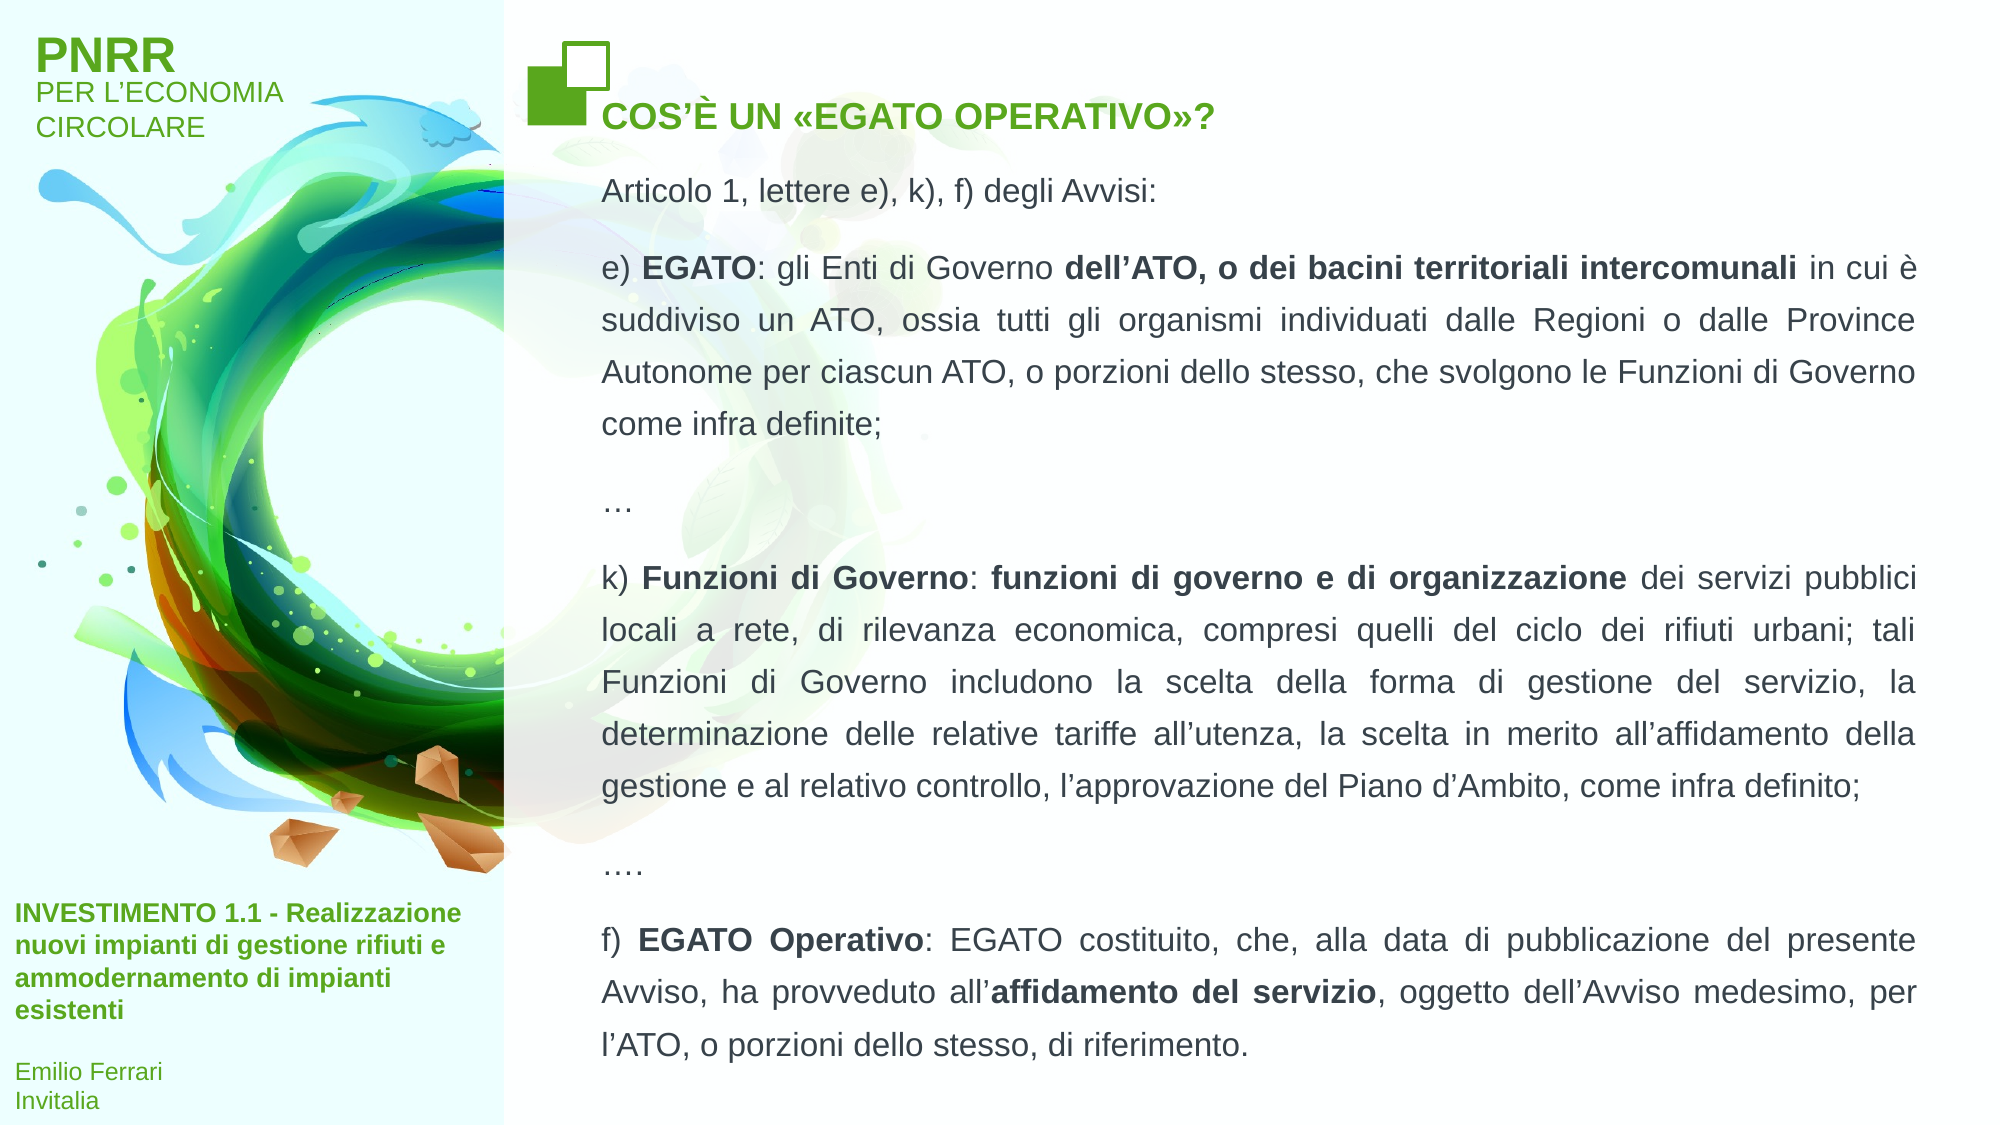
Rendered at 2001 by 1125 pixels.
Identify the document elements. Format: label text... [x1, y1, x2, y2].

list Articolo 1, lettere e), k), f) degli Avvisi: e) EGATO: gli Enti di Governo dell’ATO, o dei bacini territoriali intercomunali in cui è suddiviso un ATO, ossia tutti gli organismi individuati dalle Regioni o dalle Province Autonome per ciascun ATO, o porzioni dello stesso, che svolgono le Funzioni di Governo come infra definite; … k) Funzioni di Governo: funzioni di governo e di organizzazione dei servizi pubblici locali a rete, di rilevanza economica, compresi quelli del ciclo dei rifiuti urbani; tali Funzioni di Governo includono la scelta della forma di gestione del servizio, la determinazione delle relative tariffe all’utenza, la scelta in merito all’affidamento della gestione e al relativo controllo, l’approvazione del Piano d’Ambito, come infra definito; …. f) EGATO Operativo: EGATO costituito, che, alla data di pubblicazione del presente Avviso, ha provveduto all’affidamento del servizio, oggetto dell’Avviso medesimo, per l’ATO, o porzioni dello stesso, di riferimento. [586, 149, 1934, 835]
title cos’è un «egato operativo»? [586, 84, 1792, 167]
text_box [562, 41, 610, 91]
text_box INVESTIMENTO 1.1 - Realizzazione nuovi impianti di gestione rifiuti e ammodernamento di impianti esistenti Emilio Ferrari Invitalia [0, 887, 498, 1123]
text_box [526, 64, 589, 128]
picture [0, 0, 503, 1125]
